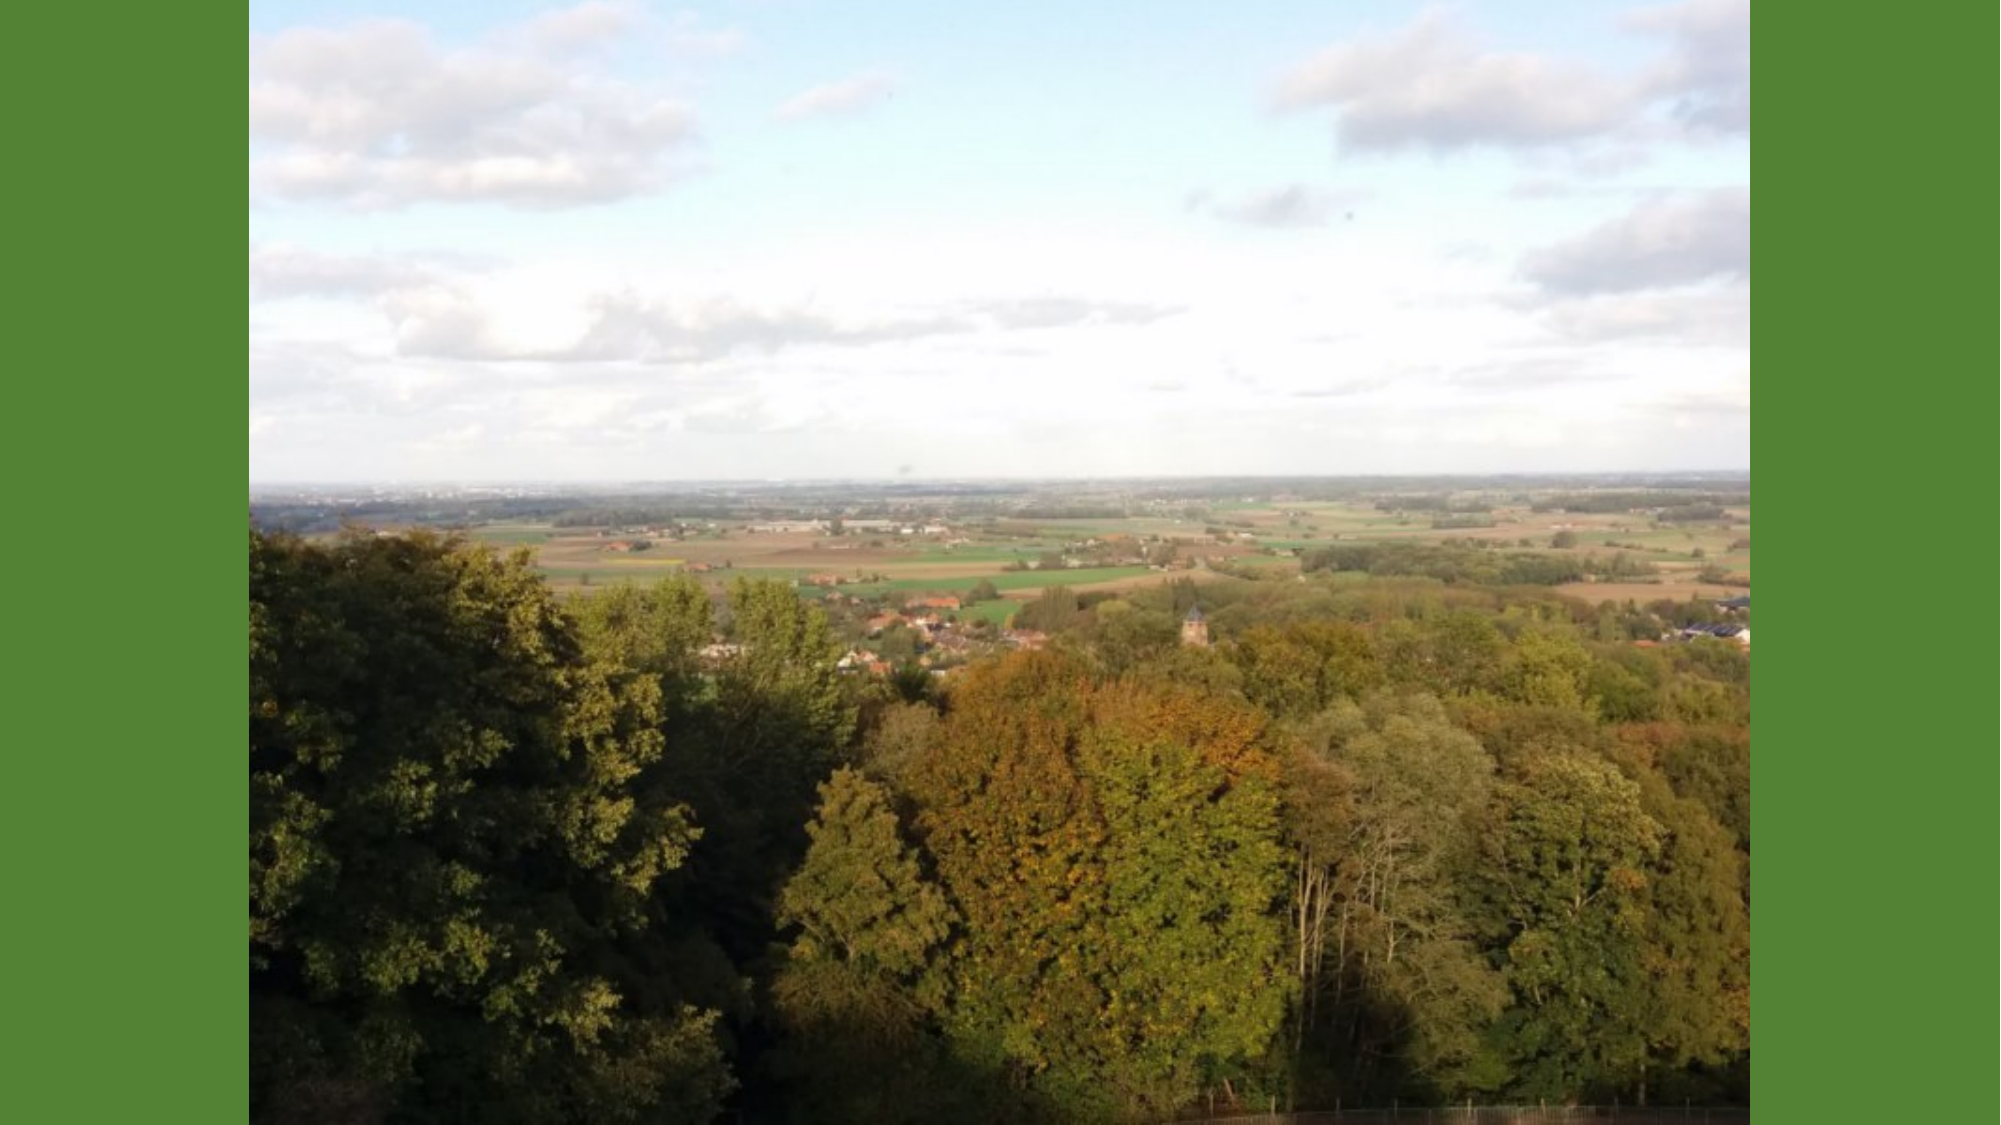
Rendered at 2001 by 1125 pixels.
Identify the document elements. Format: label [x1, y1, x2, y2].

picture [249, 0, 1750, 1125]
